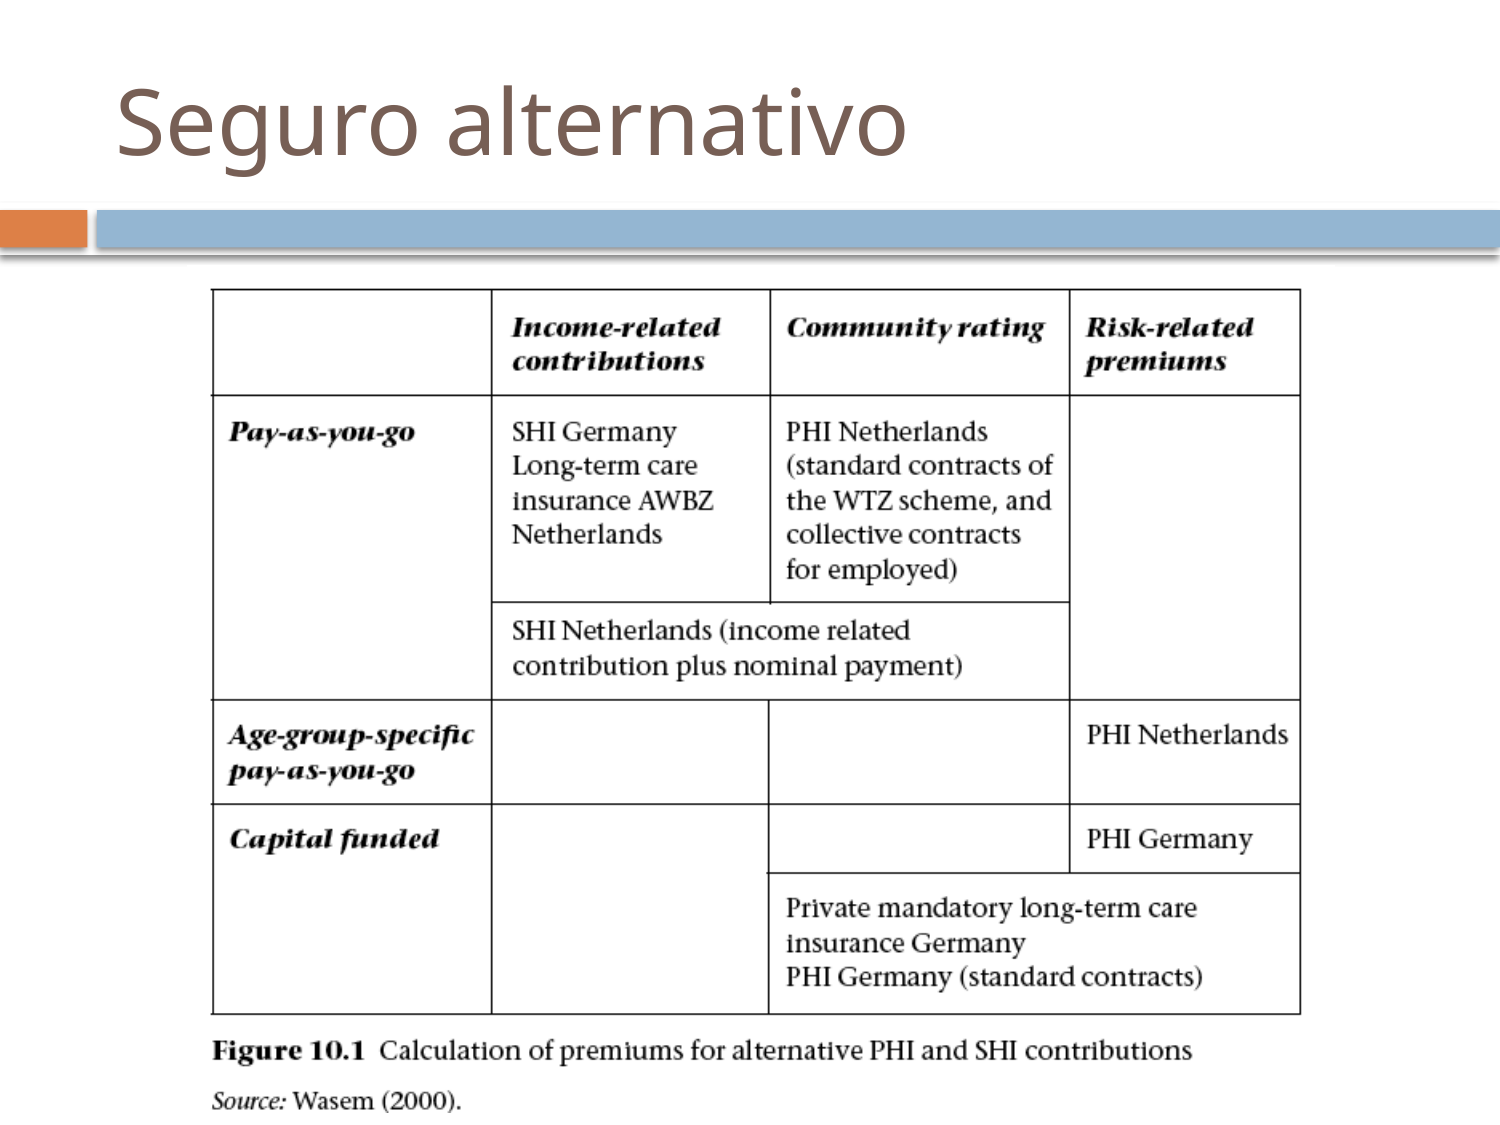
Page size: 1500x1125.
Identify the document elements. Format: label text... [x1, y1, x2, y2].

picture [187, 265, 1336, 1113]
title Seguro alternativo [100, 37, 1438, 200]
